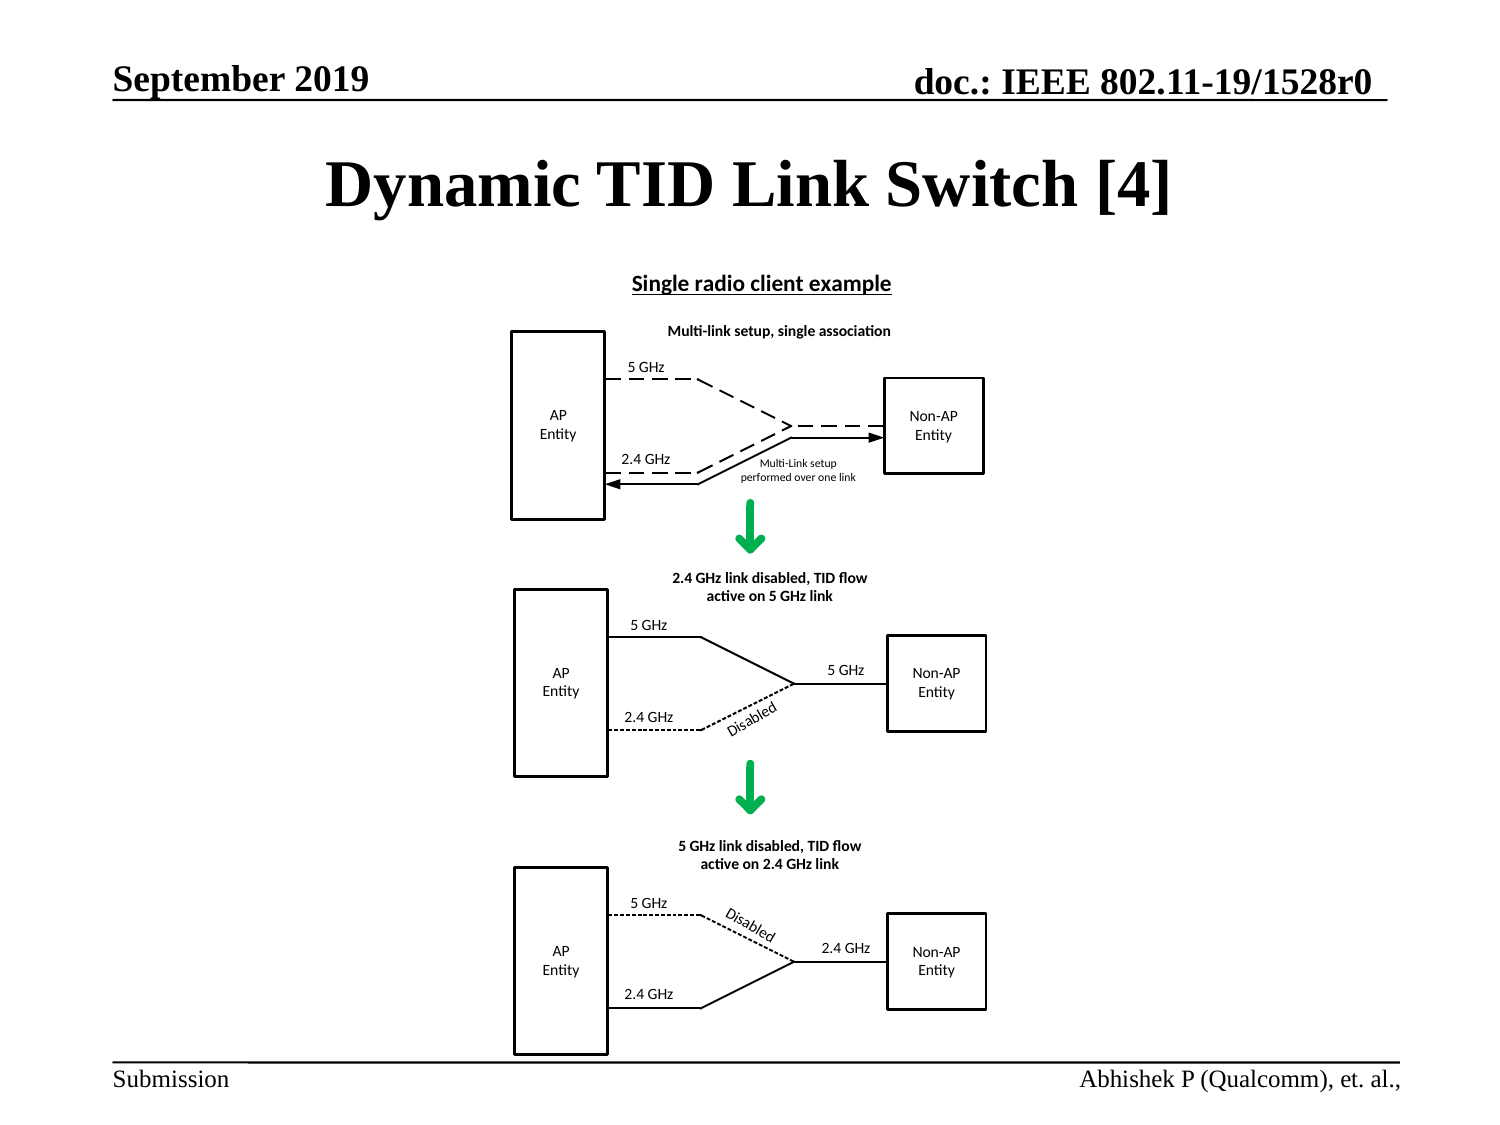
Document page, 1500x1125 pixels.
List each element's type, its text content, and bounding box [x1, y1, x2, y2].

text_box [508, 265, 992, 1063]
footer Abhishek P (Qualcomm), et. al., [949, 1061, 1402, 1093]
title Dynamic TID Link Switch [4] [112, 112, 1388, 249]
